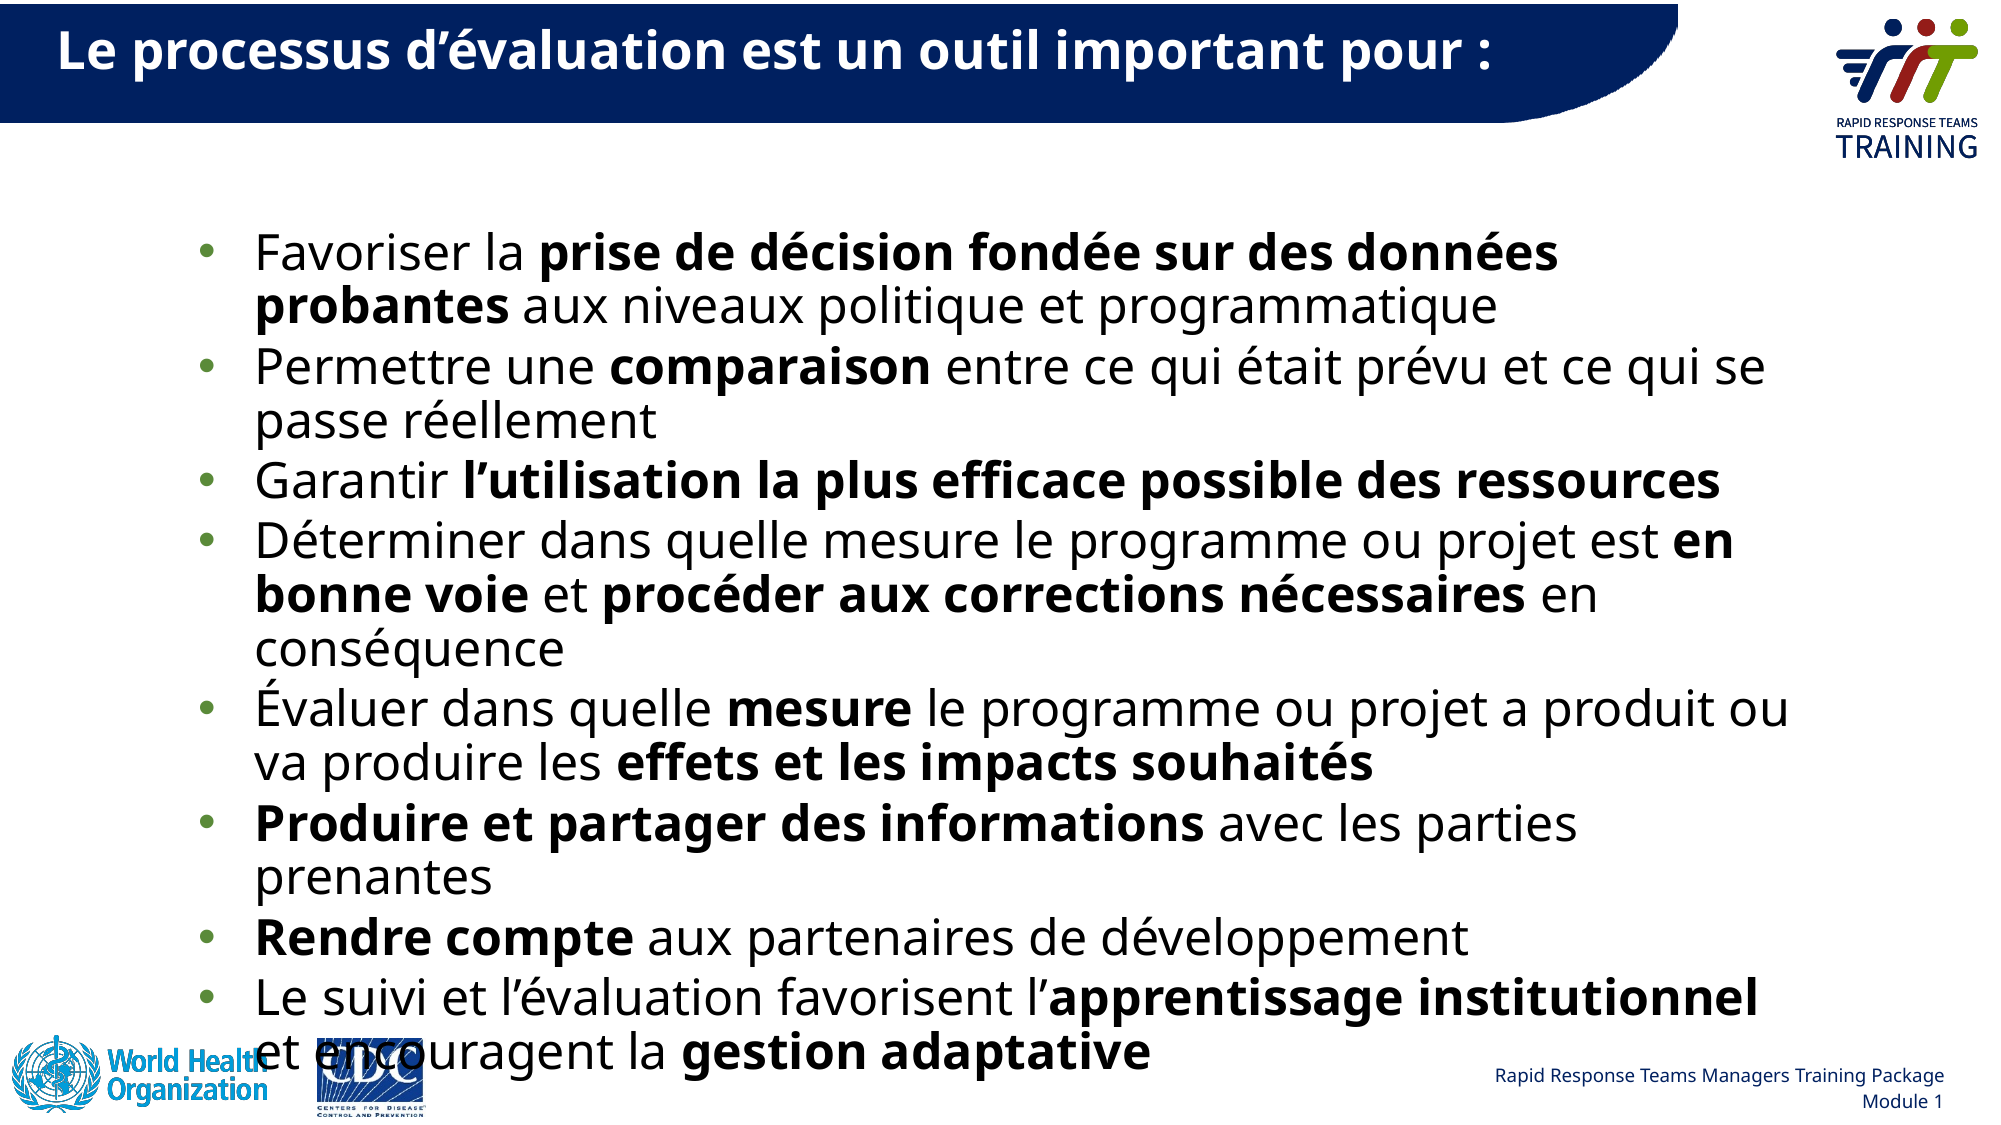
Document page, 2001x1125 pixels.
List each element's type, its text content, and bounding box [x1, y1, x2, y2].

picture [40, 1062, 47, 1070]
picture [12, 1083, 48, 1113]
picture [1835, 19, 1978, 167]
list Favoriser la prise de décision fondée sur des données probantes aux niveaux politique et programmatique Permettre une comparaison entre ce qui était prévu et ce qui se passe réellement Garantir l’utilisation la plus efficace possible des ressources Déterminer dans quelle mesure le programme ou projet est en bonne voie et procéder aux corrections nécessaires en conséquence Évaluer dans quelle mesure le programme ou projet a produit ou va produire les effets et les impacts souhaités Produire et partager des informations avec les parties prenantes Rendre compte aux partenaires de développement Le suivi et l’évaluation favorisent l’apprentissage institutionnel et encouragent la gestion adaptative [190, 218, 1810, 984]
picture [59, 1035, 267, 1113]
picture [50, 1108, 62, 1113]
picture [30, 1083, 37, 1091]
picture [317, 1038, 426, 1117]
title Le processus d’évaluation est un outil important pour : [48, 0, 1535, 107]
picture [36, 1088, 78, 1105]
picture [46, 1056, 54, 1062]
picture [34, 1054, 43, 1078]
picture [22, 1062, 26, 1077]
picture [24, 1054, 36, 1087]
picture [12, 1035, 54, 1068]
picture [71, 1053, 90, 1091]
picture [0, 4, 1678, 123]
